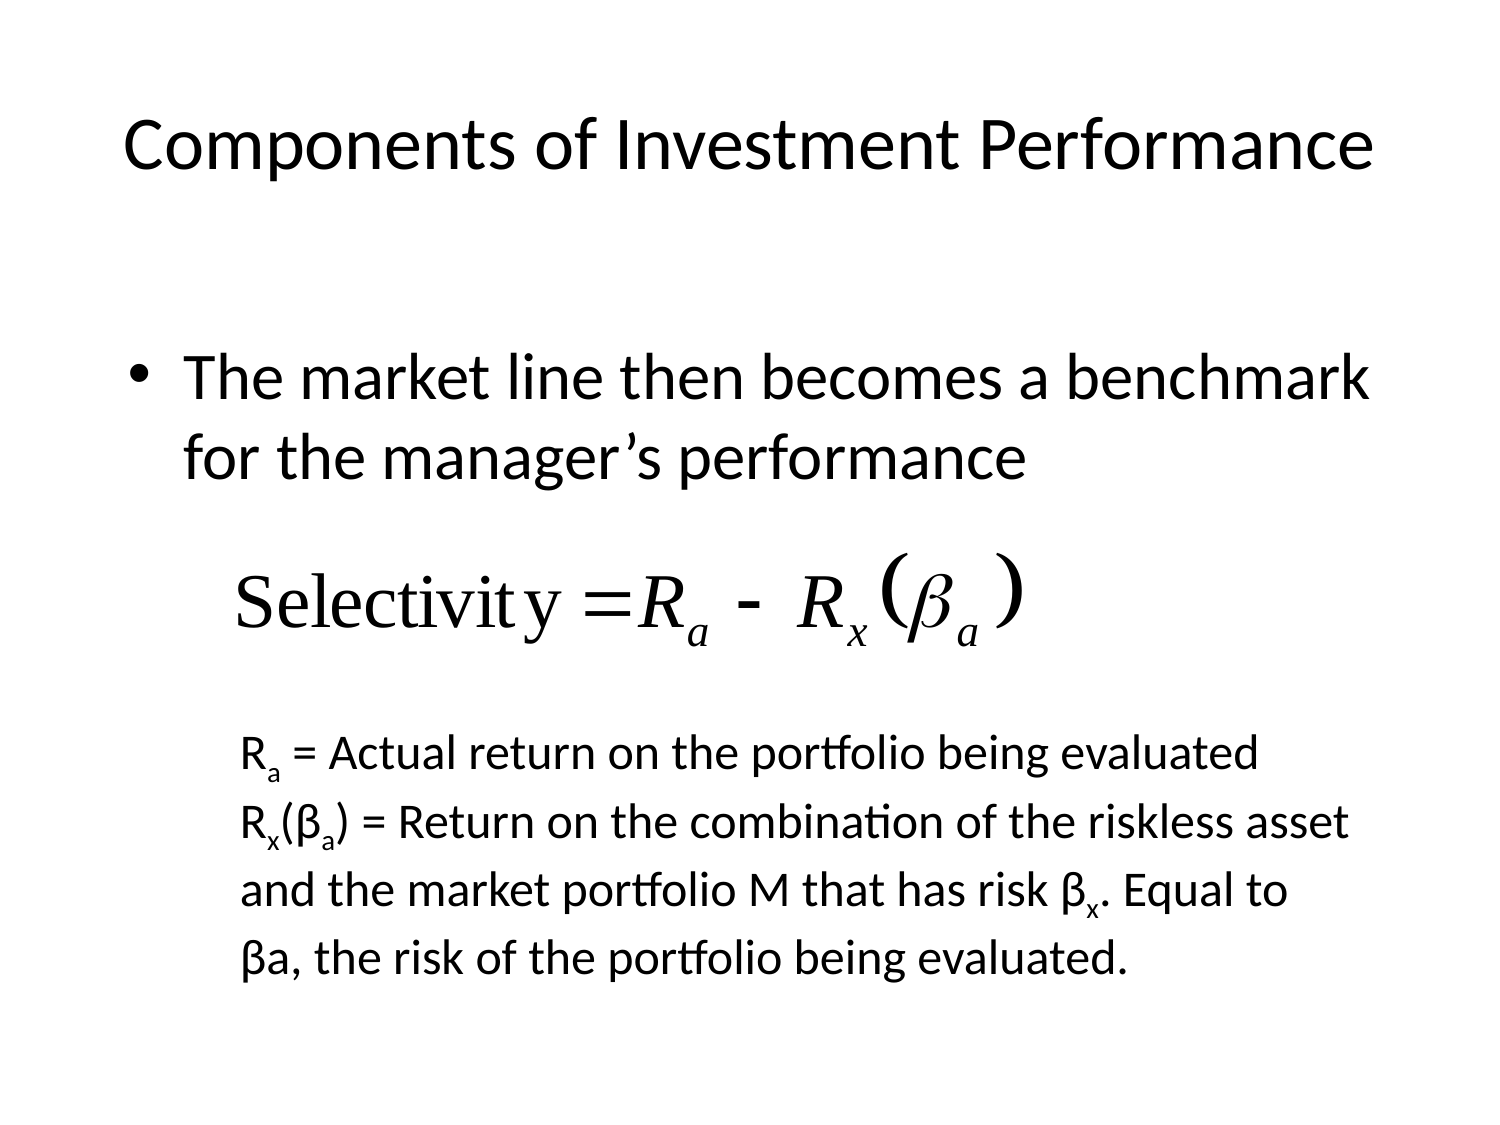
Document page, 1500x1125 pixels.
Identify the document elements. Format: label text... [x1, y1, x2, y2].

title Components of Investment Performance [75, 45, 1425, 233]
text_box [224, 549, 1026, 667]
list The market line then becomes a benchmark for the manager’s performance [112, 324, 1388, 525]
text_box Ra = Actual return on the portfolio being evaluated Rx(βa) = Return on the combination of the riskless asset and the market portfolio M that has risk βx. Equal to βa, the risk of the portfolio being evaluated. [225, 712, 1375, 992]
